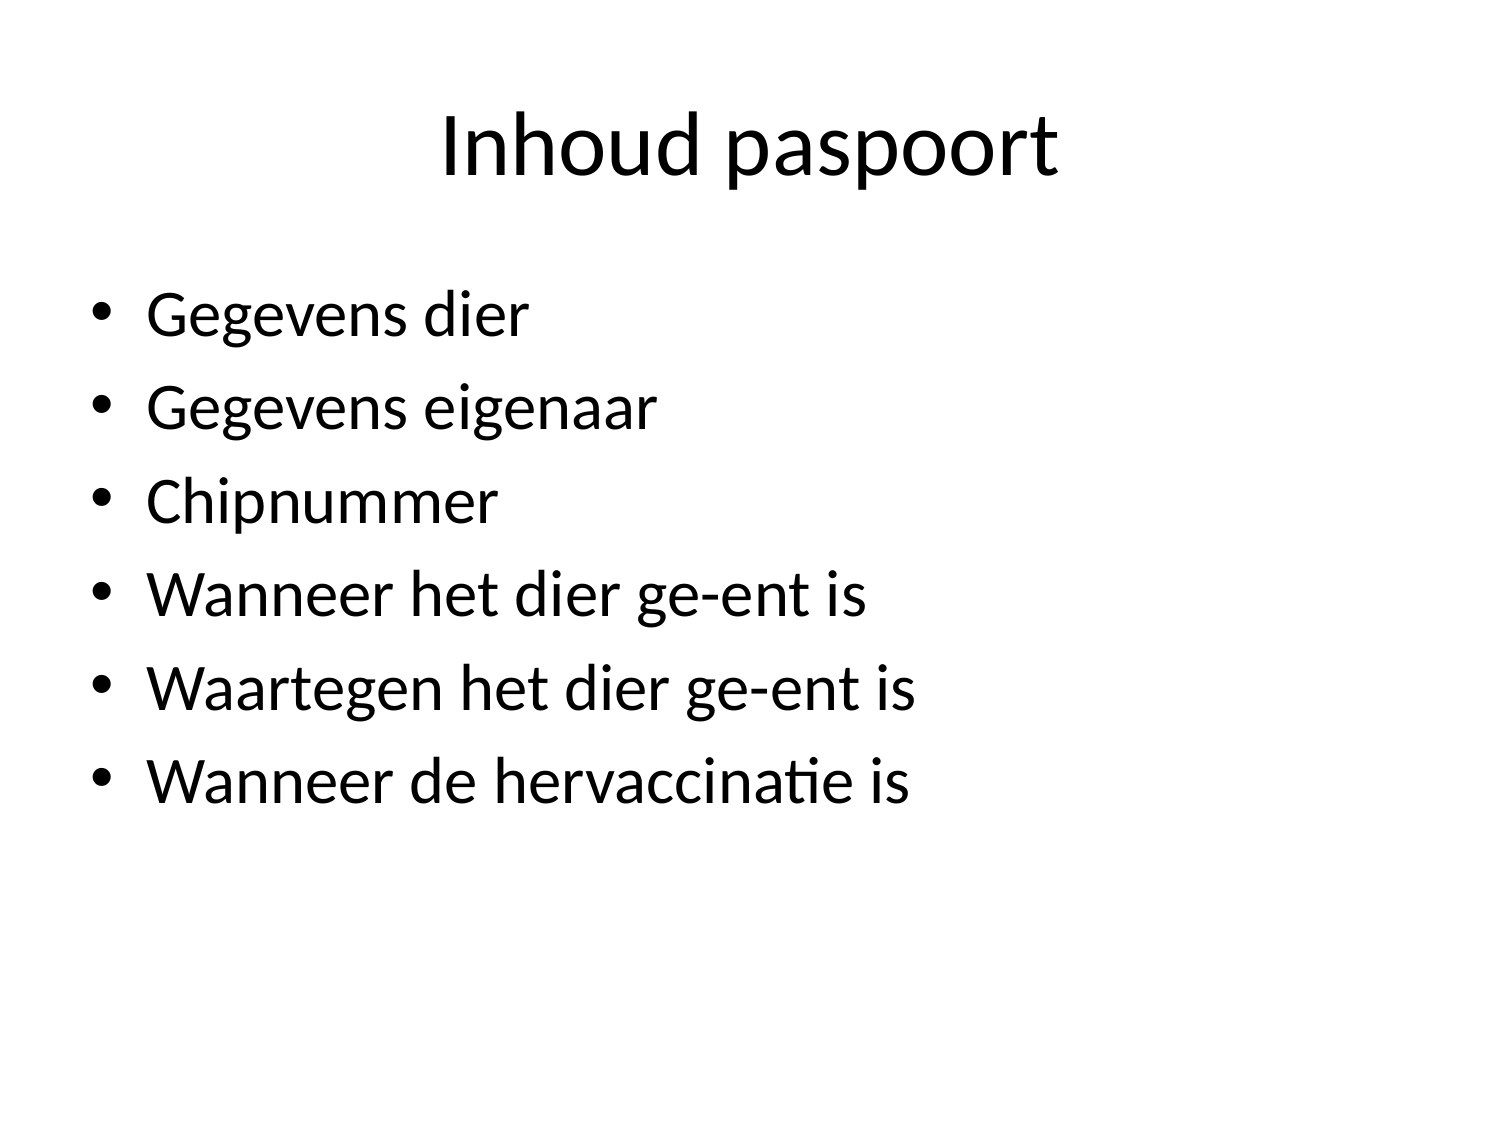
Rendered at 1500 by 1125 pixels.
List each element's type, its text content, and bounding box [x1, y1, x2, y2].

title Inhoud paspoort [75, 45, 1425, 233]
list Gegevens dier Gegevens eigenaar Chipnummer Wanneer het dier ge-ent is Waartegen het dier ge-ent is Wanneer de hervaccinatie is [75, 262, 1425, 1005]
